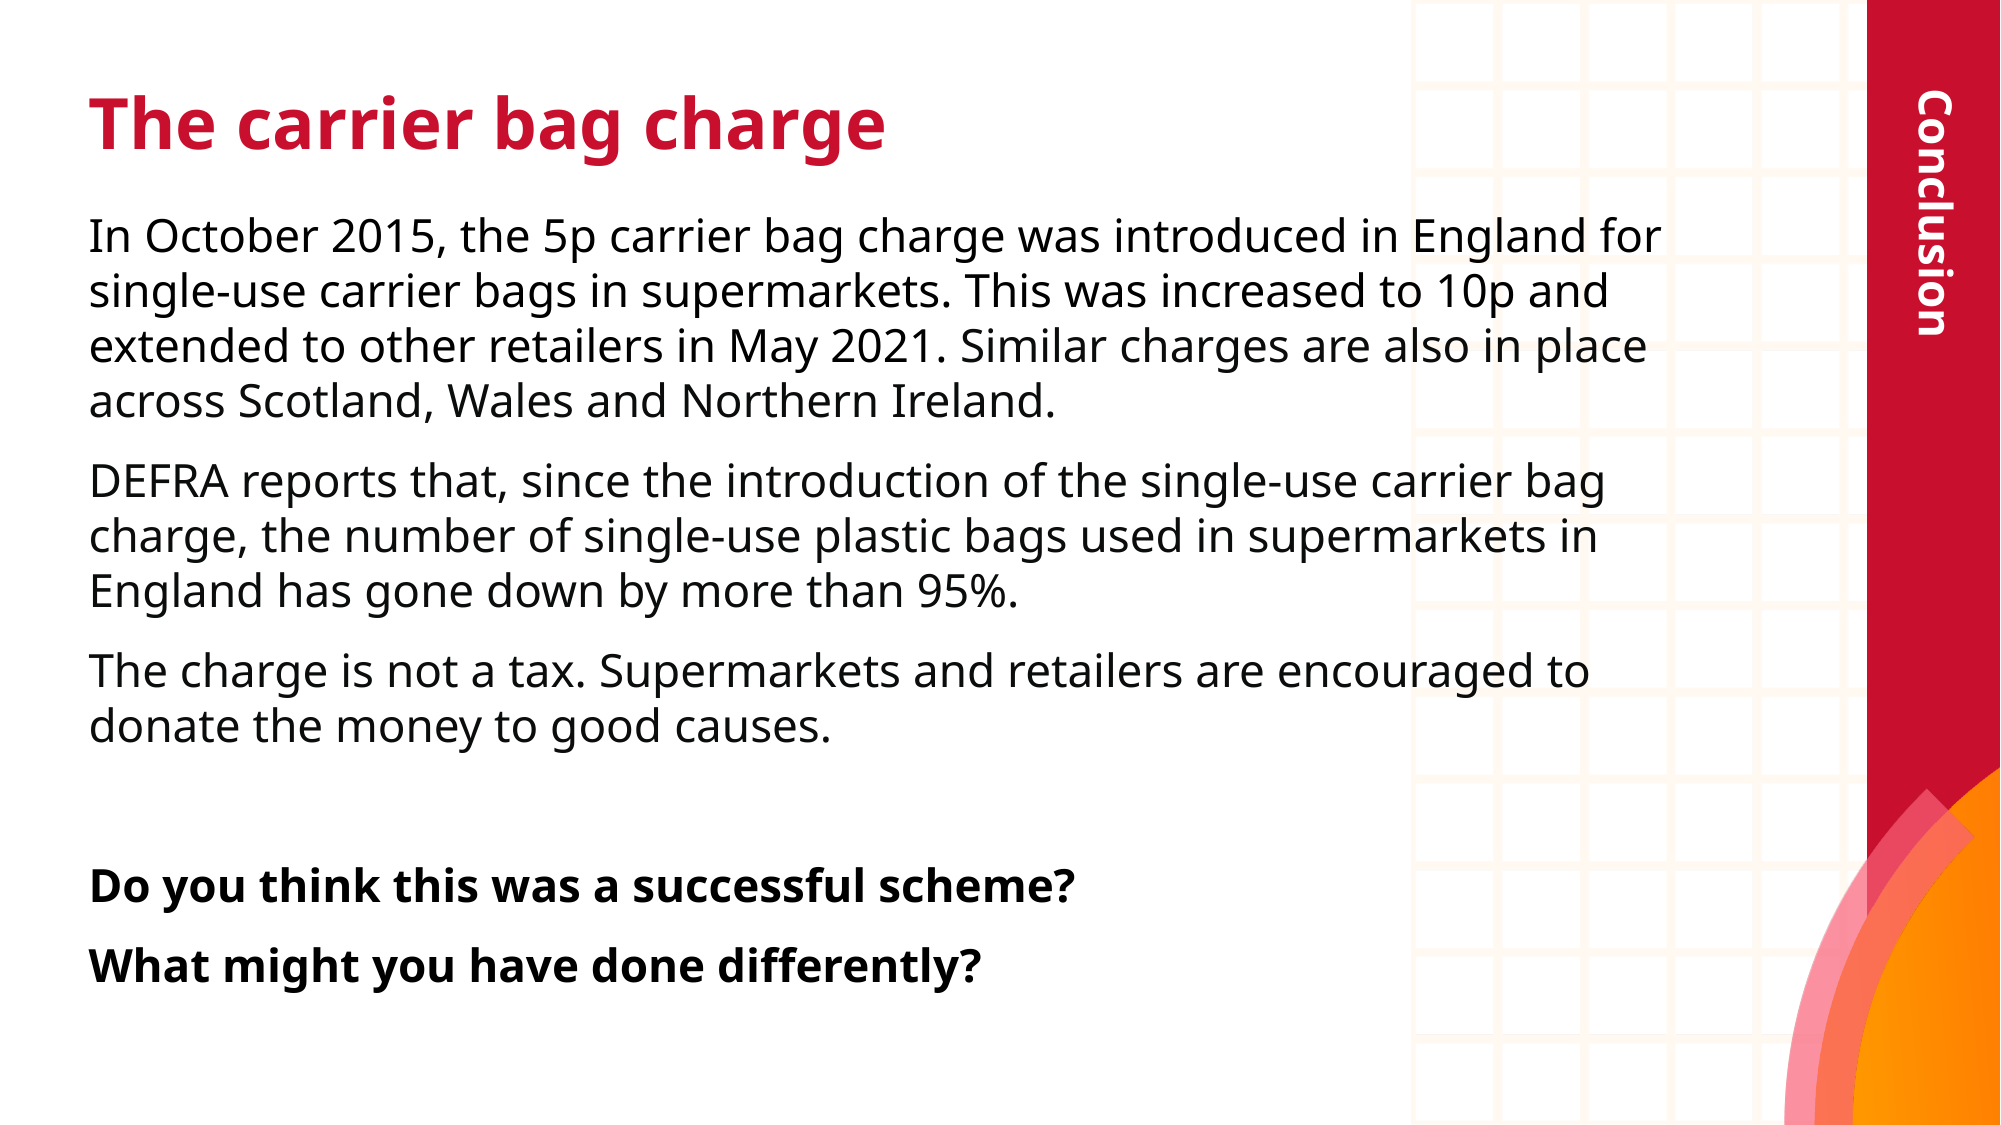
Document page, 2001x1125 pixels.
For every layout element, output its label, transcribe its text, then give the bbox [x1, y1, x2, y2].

list In October 2015, the 5p carrier bag charge was introduced in England for single-use carrier bags in supermarkets. This was increased to 10p and extended to other retailers in May 2021. Similar charges are also in place across Scotland, Wales and Northern Ireland. DEFRA reports that, since the introduction of the single-use carrier bag charge, the number of single-use plastic bags used in supermarkets in England has gone down by more than 95%. The charge is not a tax. Supermarkets and retailers are encouraged to donate the money to good causes. Do you think this was a successful scheme? What might you have done differently? [88, 206, 1743, 1034]
picture [1411, 0, 2000, 1125]
title The carrier bag charge [88, 88, 1743, 161]
text_box Conclusion [1867, 88, 2000, 765]
